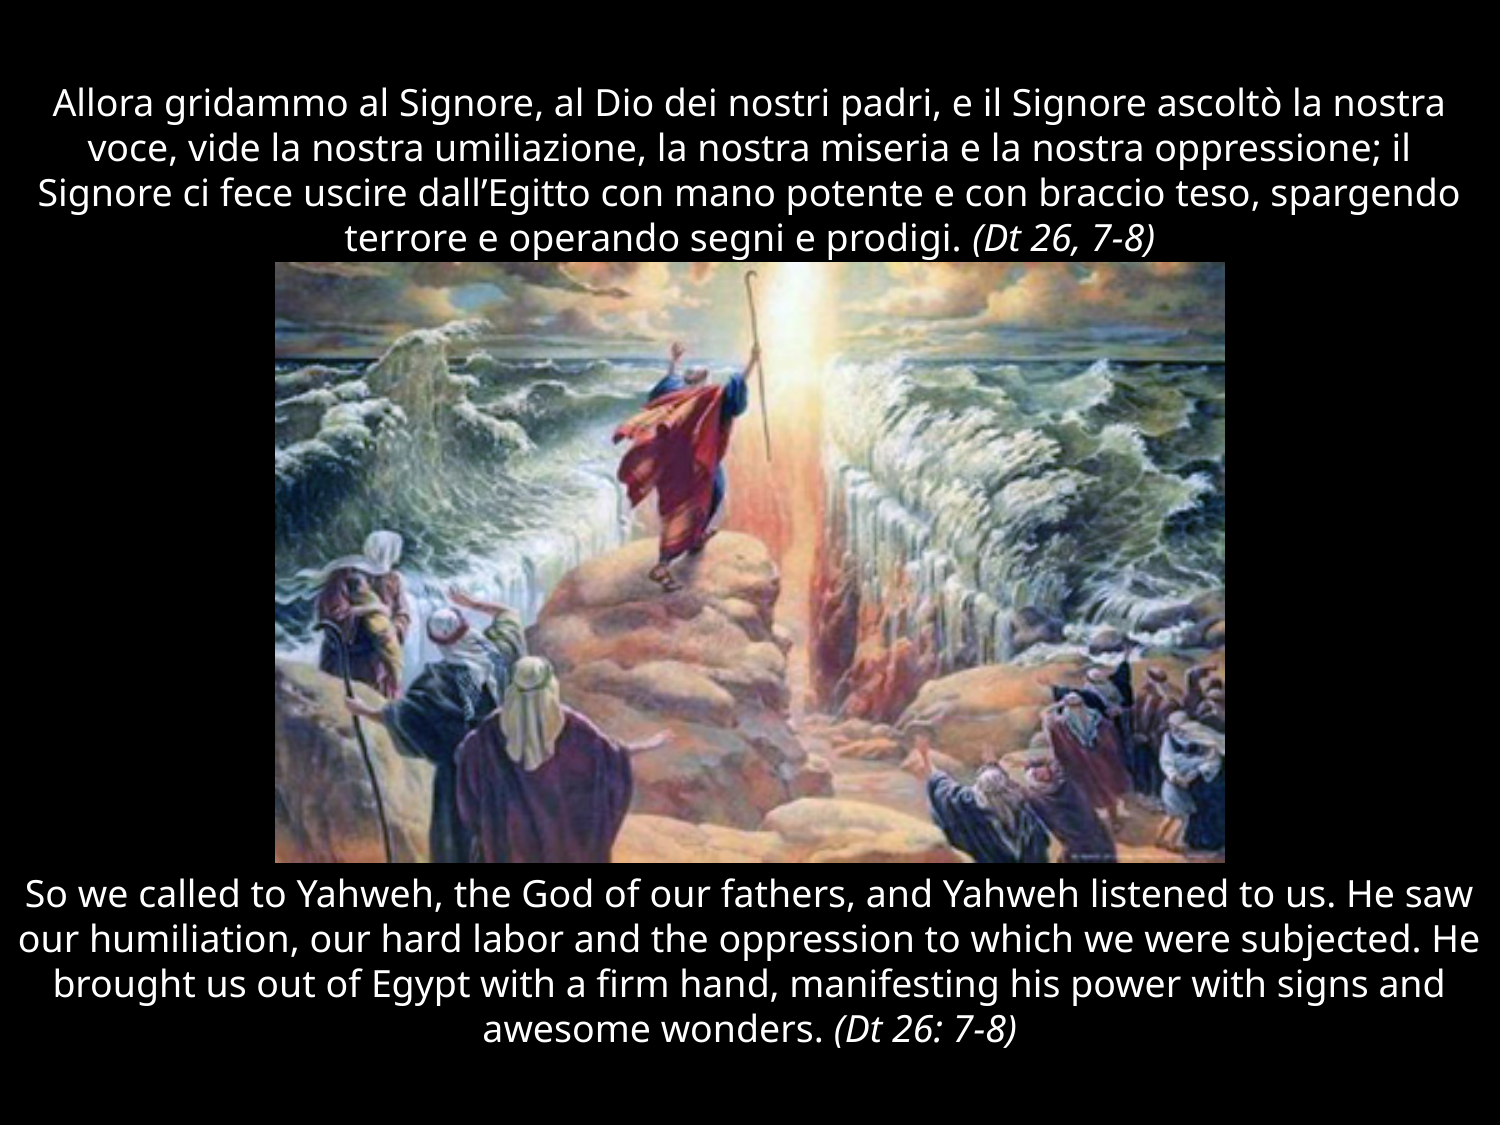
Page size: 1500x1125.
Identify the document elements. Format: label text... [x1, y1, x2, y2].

title Allora gridammo al Signore, al Dio dei nostri padri, e il Signore ascoltò la nostra voce, vide la nostra umiliazione, la nostra miseria e la nostra oppressione; il Signore ci fece uscire dall’Egitto con mano potente e con braccio teso, spargendo terrore e operando segni e prodigi. (Dt 26, 7-8) [0, 75, 1500, 263]
picture [274, 262, 1226, 863]
text_box So we called to Yahweh, the God of our fathers, and Yahweh listened to us. He saw our humiliation, our hard labor and the oppression to which we were subjected. He brought us out of Egypt with a firm hand, manifesting his power with signs and awesome wonders. (Dt 26: 7-8) [0, 862, 1500, 1058]
